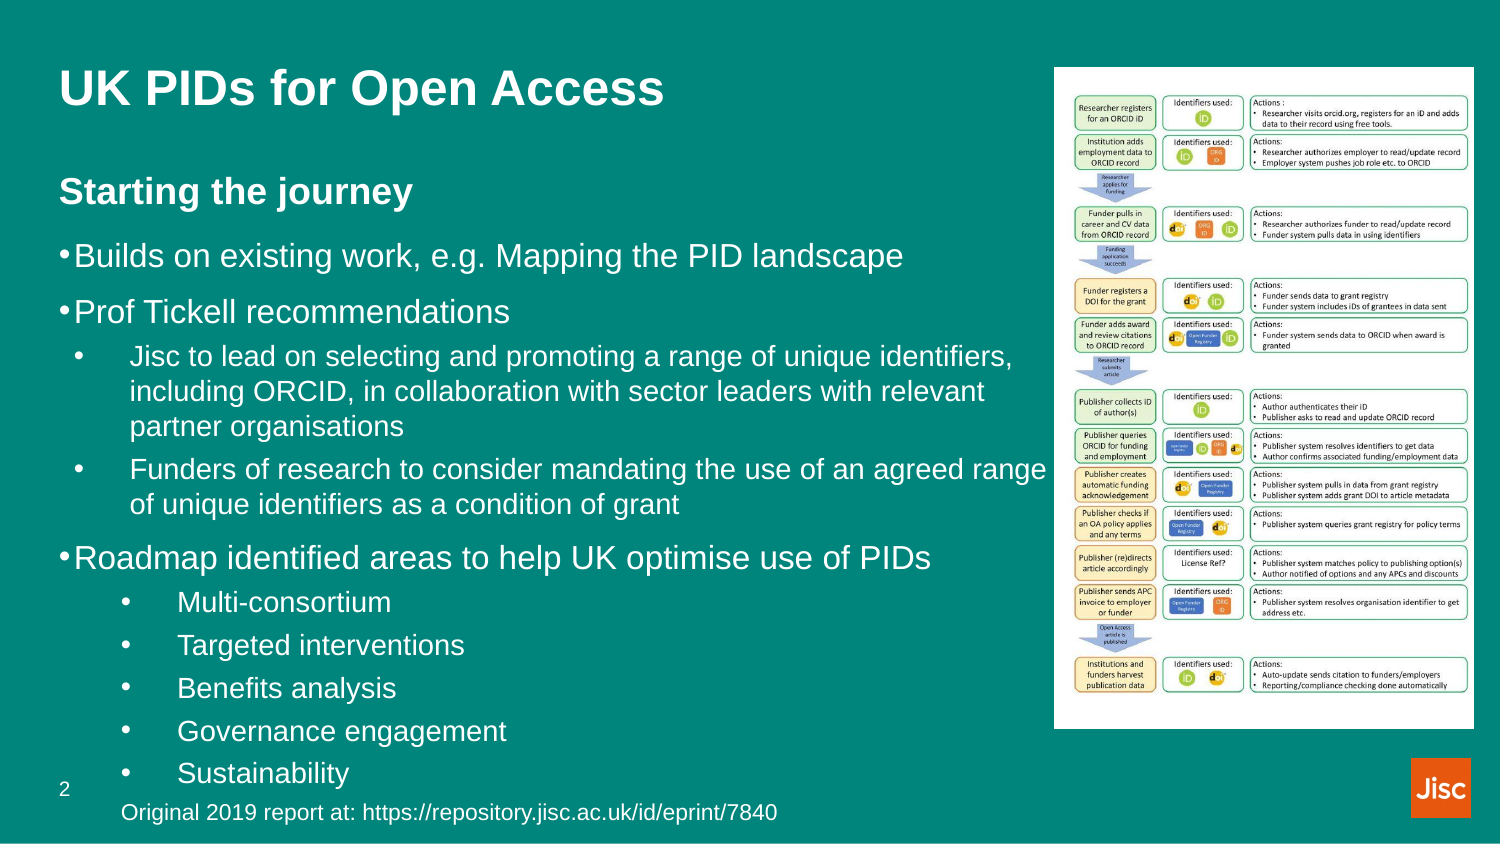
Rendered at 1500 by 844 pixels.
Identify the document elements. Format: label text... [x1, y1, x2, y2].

list Starting the journey [58, 171, 1054, 214]
slide_number 2 [58, 758, 92, 818]
picture [1411, 758, 1471, 818]
picture [1054, 67, 1474, 729]
list Builds on existing work, e.g. Mapping the PID landscape Prof Tickell recommendations Jisc to lead on selecting and promoting a range of unique identifiers, including ORCID, in collaboration with sector leaders with relevant partner organisations Funders of research to consider mandating the use of an agreed range of unique identifiers as a condition of grant Roadmap identified areas to help UK optimise use of PIDs Multi-consortium Targeted interventions Benefits analysis Governance engagement Sustainability Original 2019 report at: https://repository.jisc.ac.uk/id/eprint/7840 [58, 234, 1054, 729]
title UK PIDs for Open Access [58, 55, 1129, 112]
